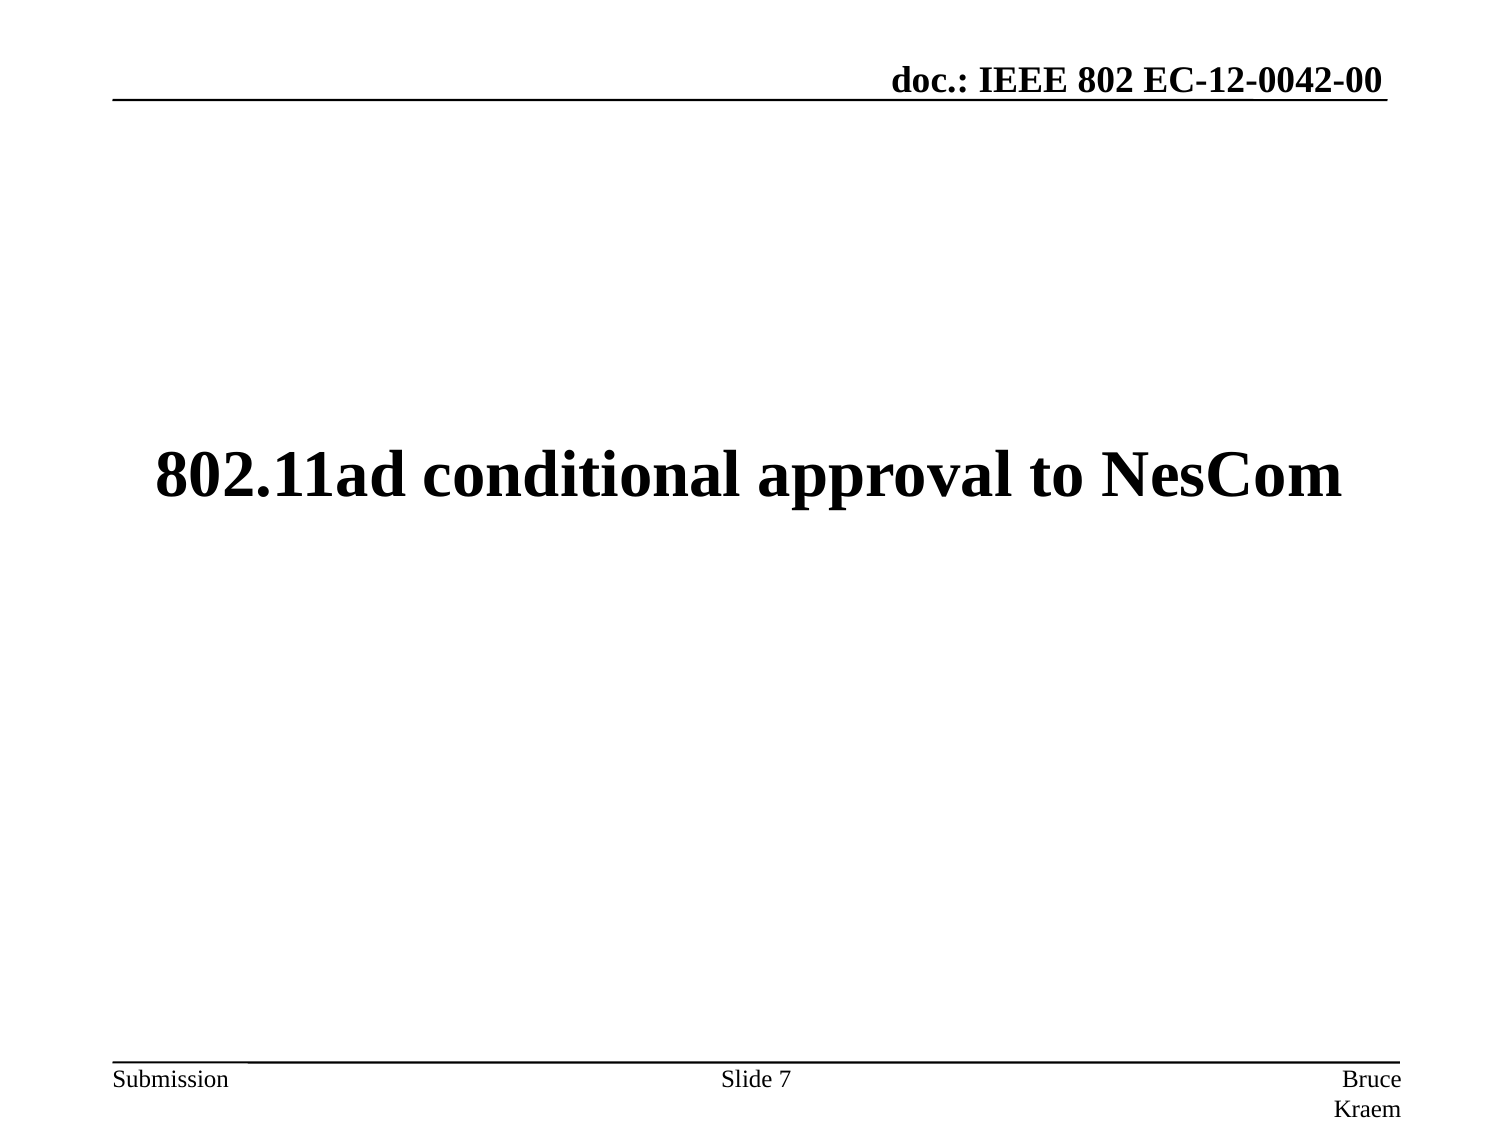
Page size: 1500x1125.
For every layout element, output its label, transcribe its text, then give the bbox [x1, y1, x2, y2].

title 802.11ad conditional approval to NesCom [112, 349, 1388, 591]
slide_number Slide 7 [712, 1061, 800, 1093]
footer Bruce Kraemer, Marvell [1324, 1061, 1402, 1093]
